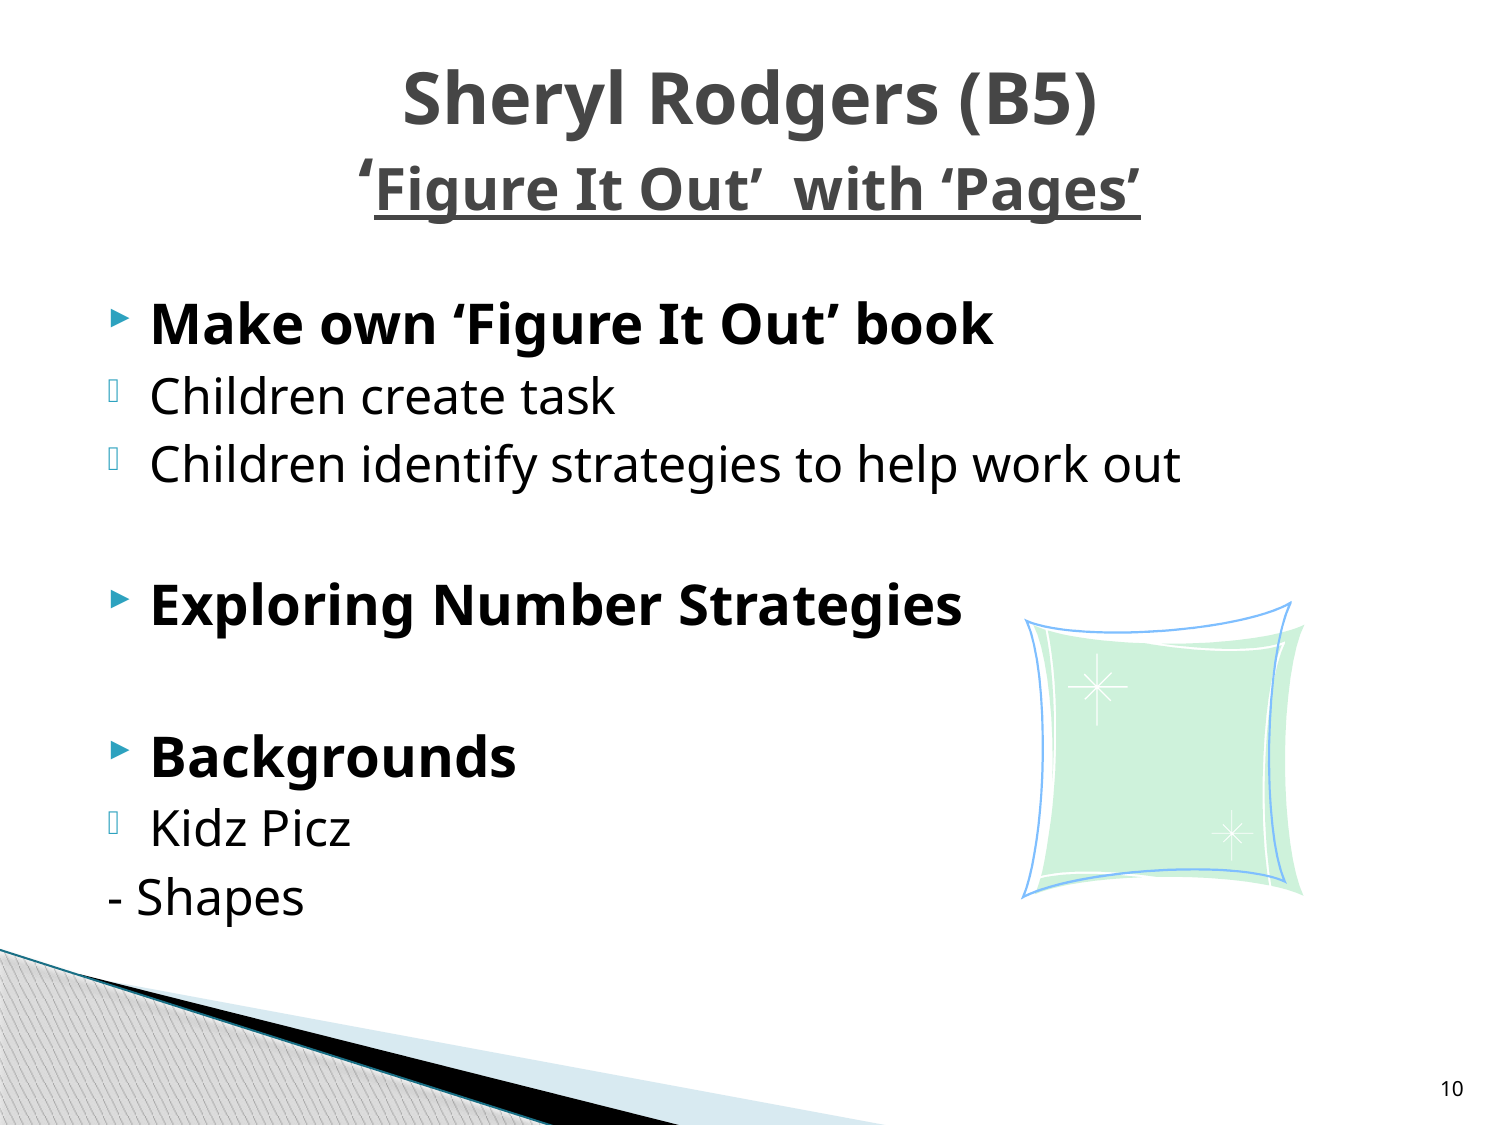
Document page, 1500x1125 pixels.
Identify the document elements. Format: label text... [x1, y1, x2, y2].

slide_number 10 [1418, 1051, 1479, 1112]
picture [1020, 600, 1305, 900]
title Sheryl Rodgers (B5) ‘Figure It Out’ with ‘Pages’ [75, 45, 1425, 233]
list Make own ‘Figure It Out’ book Children create task Children identify strategies to help work out Exploring Number Strategies Backgrounds Kidz Picz - Shapes [75, 281, 1425, 986]
